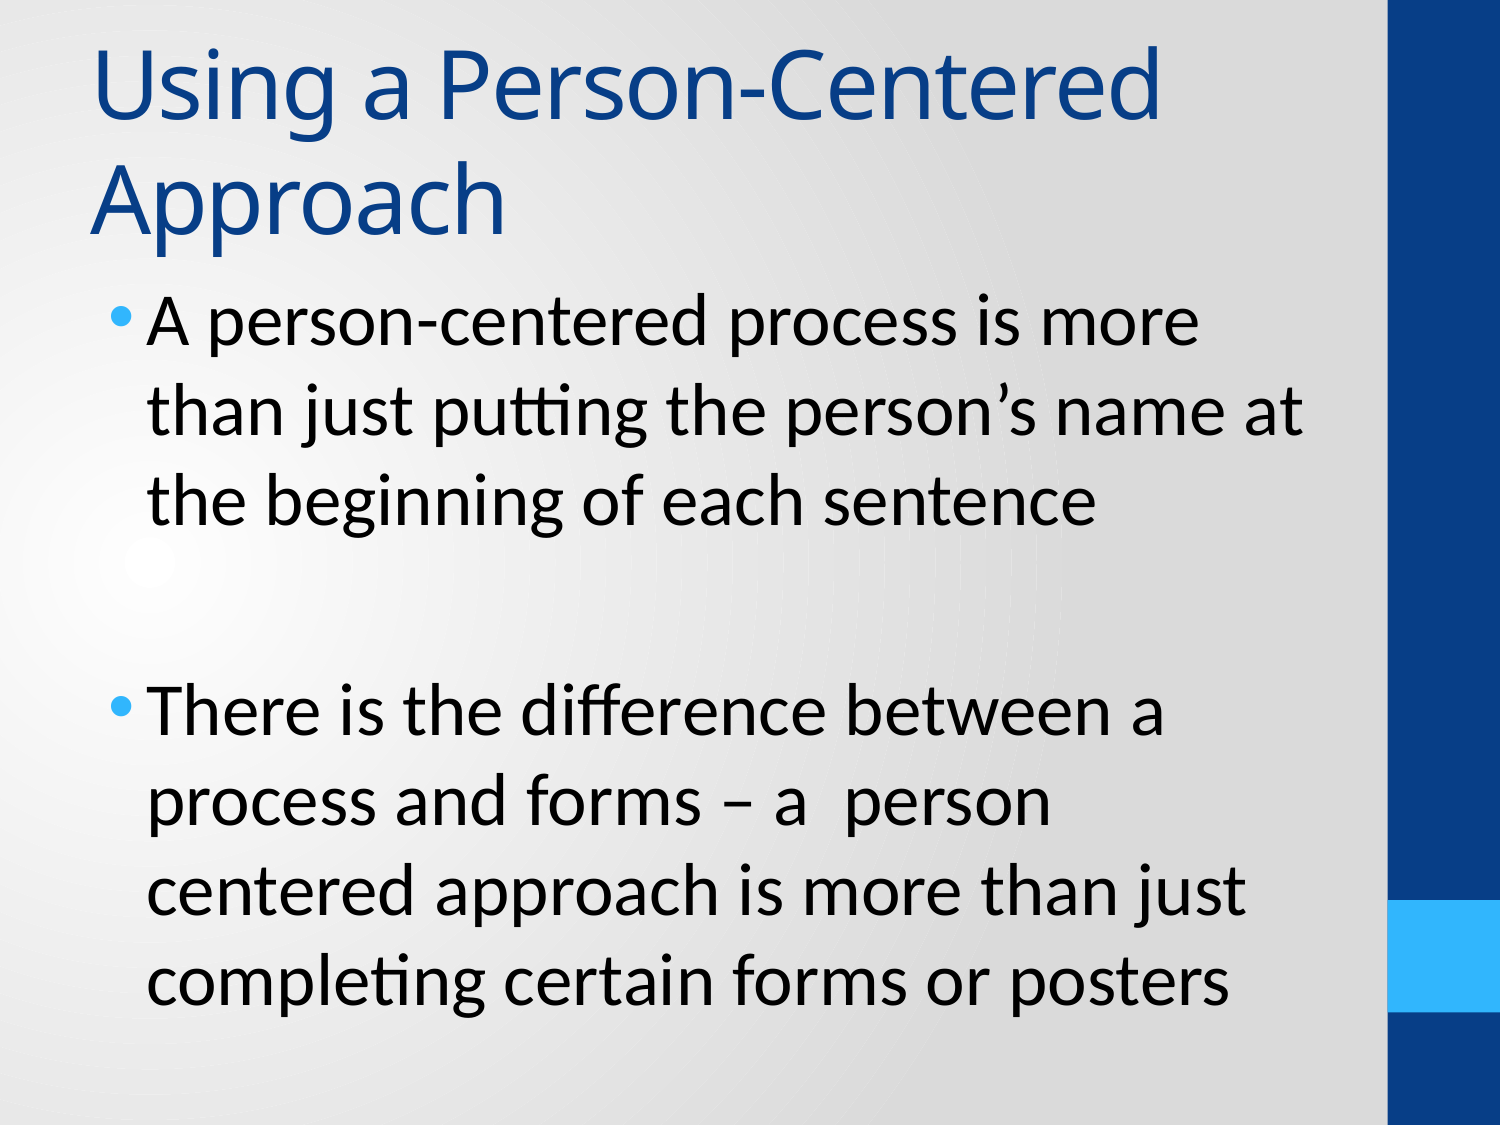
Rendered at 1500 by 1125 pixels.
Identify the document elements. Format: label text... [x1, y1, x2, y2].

title Using a Person-Centered Approach [75, 45, 1325, 233]
list A person-centered process is more than just putting the person’s name at the beginning of each sentence There is the difference between a process and forms – a person centered approach is more than just completing certain forms or posters [75, 262, 1325, 1050]
